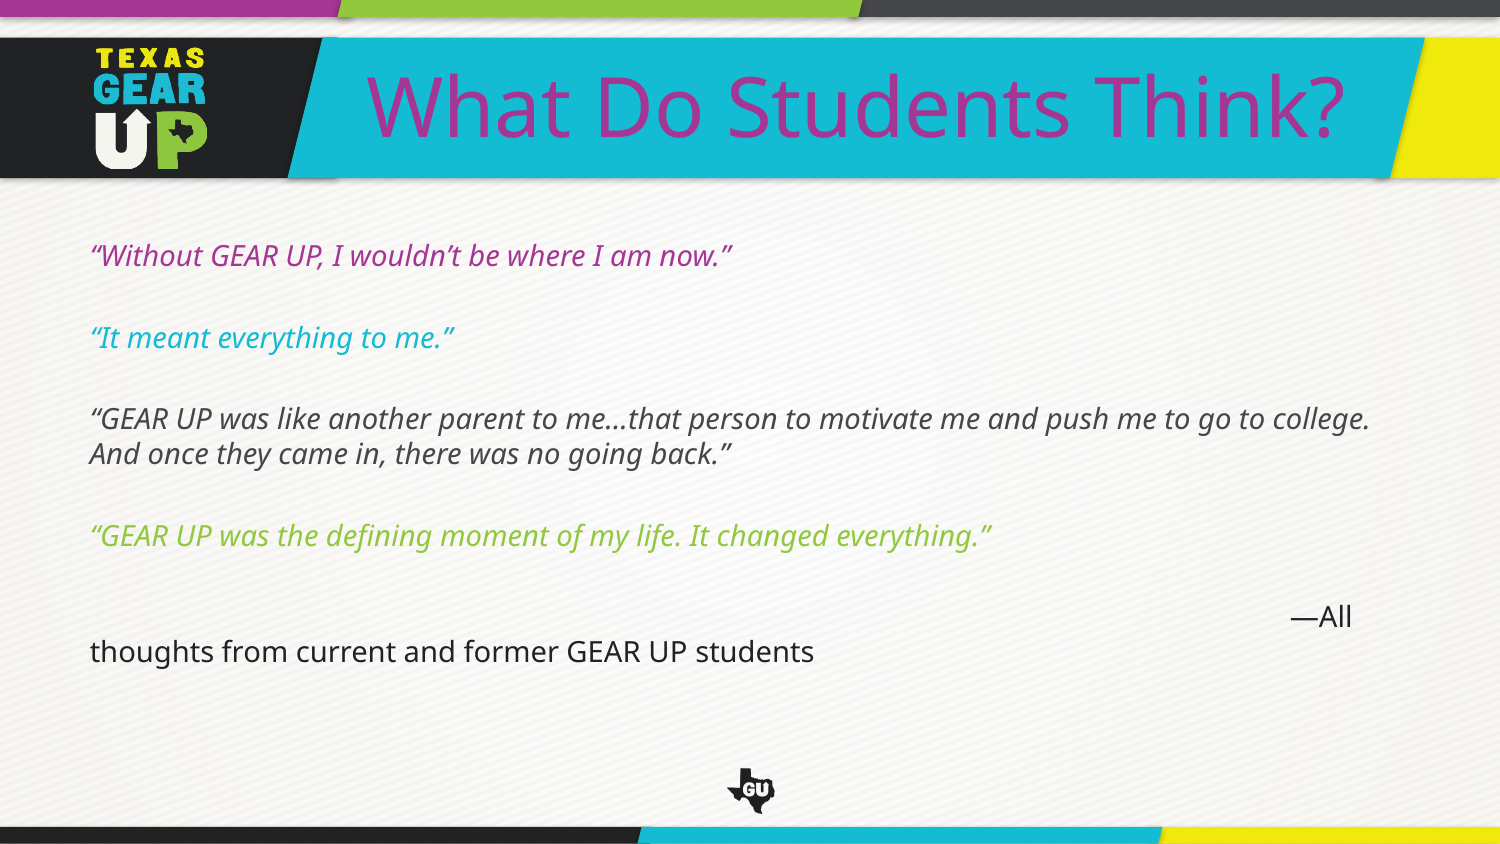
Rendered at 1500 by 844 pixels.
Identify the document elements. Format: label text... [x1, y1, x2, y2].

text_box What Do Students Think? [337, 34, 1375, 175]
list “Without GEAR UP, I wouldn’t be where I am now.” “It meant everything to me.” “GEAR UP was like another parent to me…that person to motivate me and push me to go to college. And once they came in, there was no going back.” “GEAR UP was the defining moment of my life. It changed everything.” —All thoughts from current and former GEAR UP students [75, 196, 1425, 750]
